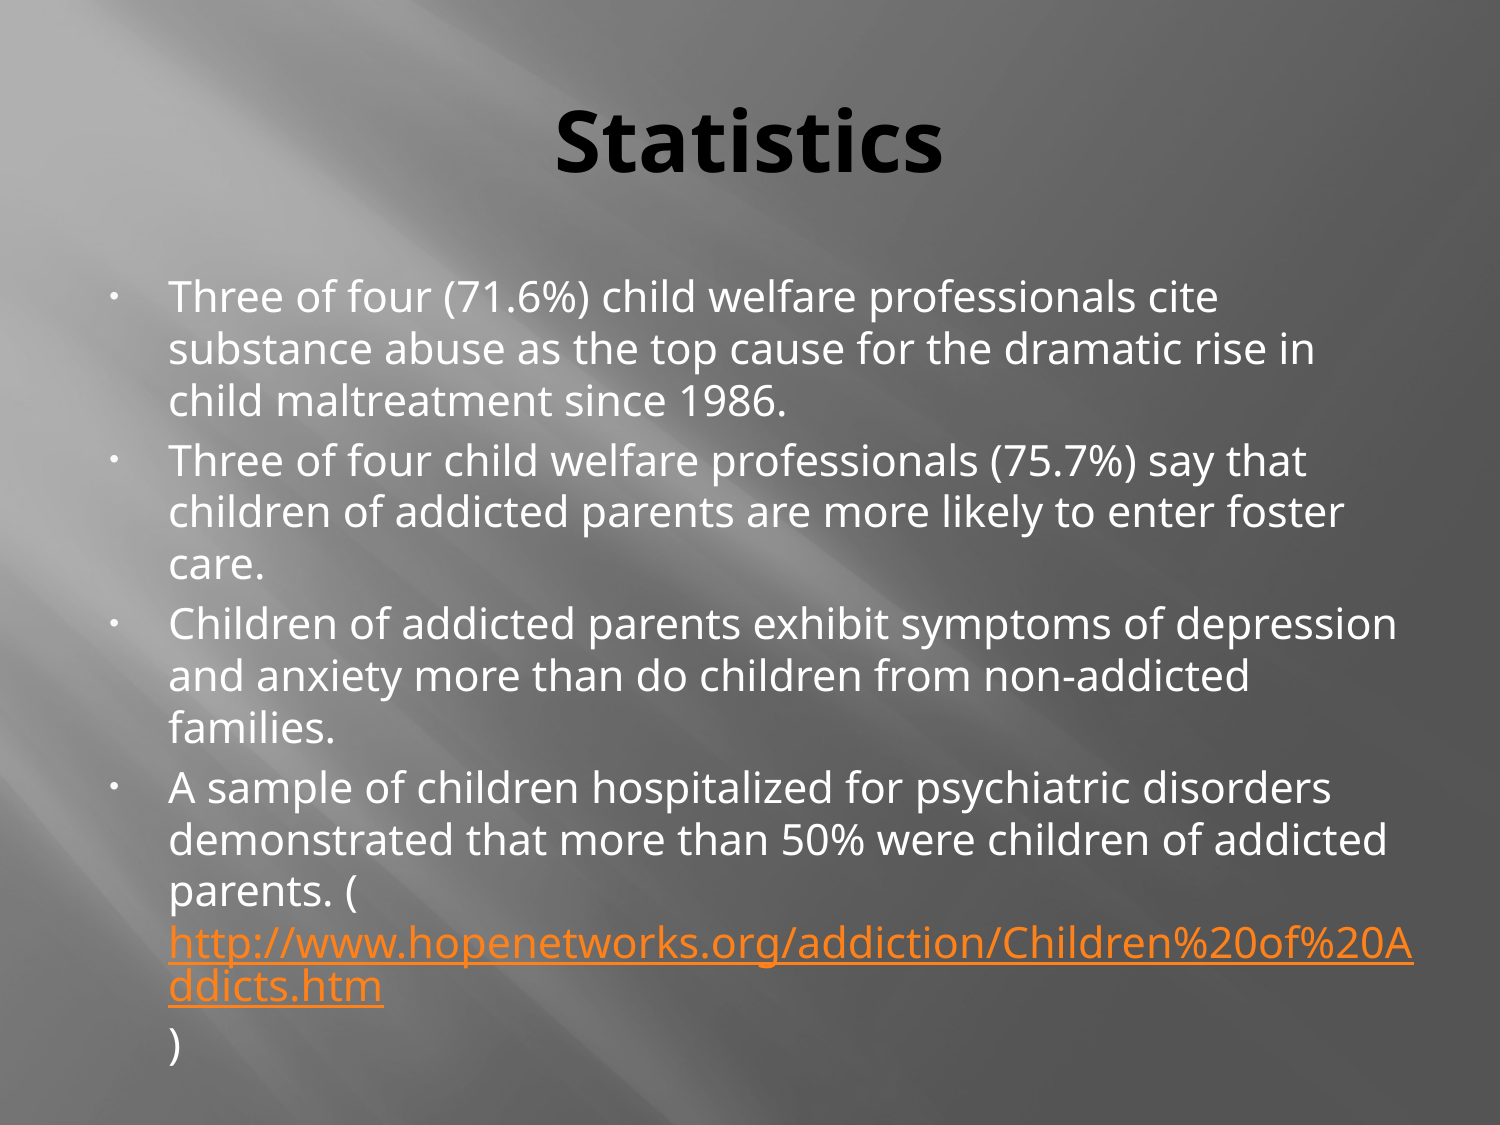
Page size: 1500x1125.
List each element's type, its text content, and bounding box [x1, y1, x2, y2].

list Three of four (71.6%) child welfare professionals cite substance abuse as the top cause for the dramatic rise in child maltreatment since 1986. Three of four child welfare professionals (75.7%) say that children of addicted parents are more likely to enter foster care. Children of addicted parents exhibit symptoms of depression and anxiety more than do children from non-addicted families. A sample of children hospitalized for psychiatric disorders demonstrated that more than 50% were children of addicted parents. (http://www.hopenetworks.org/addiction/Children%20of%20Addicts.htm) [75, 262, 1425, 1035]
title Statistics [75, 45, 1425, 233]
